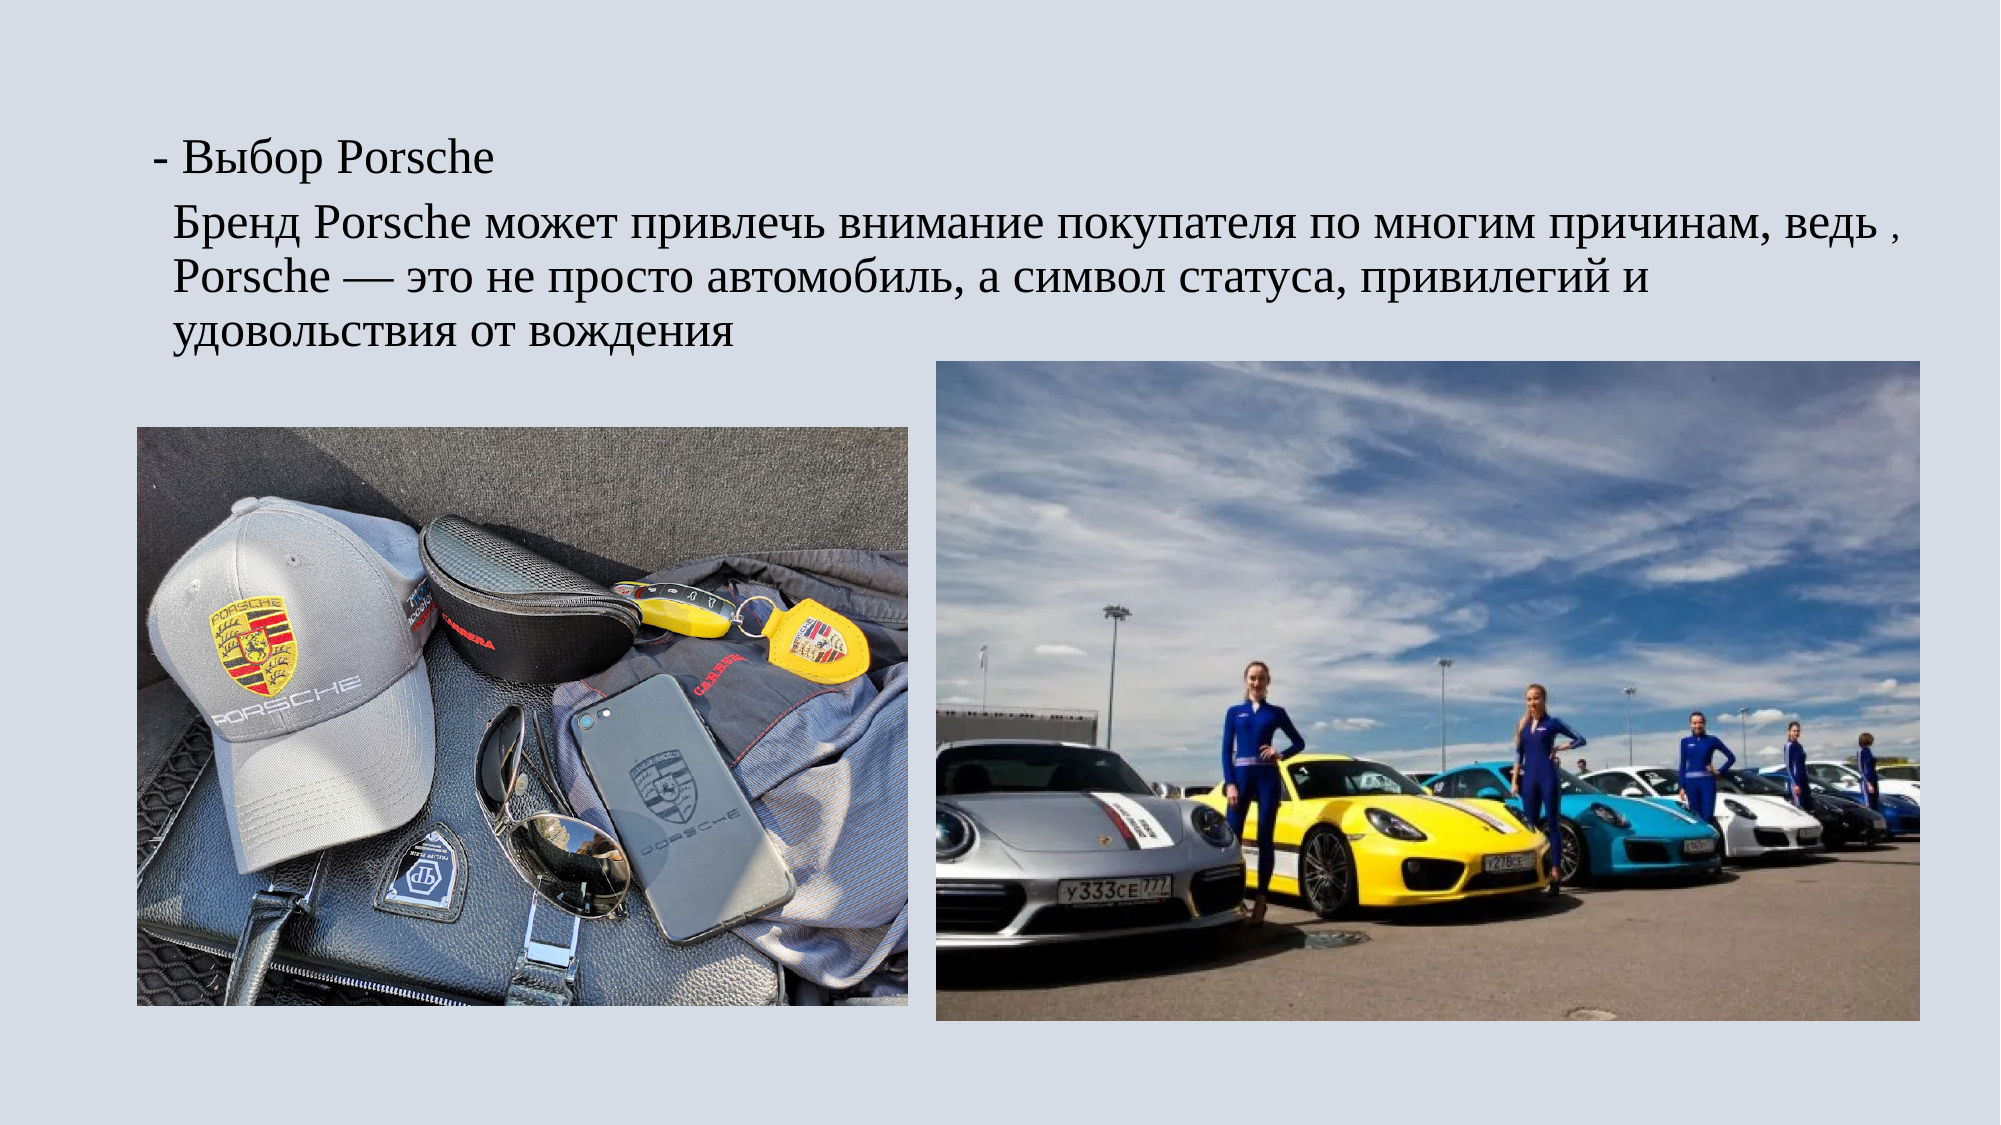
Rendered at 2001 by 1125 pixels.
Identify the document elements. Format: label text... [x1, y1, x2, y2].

picture [936, 360, 1920, 1021]
list Бренд Porsche может привлечь внимание покупателя по многим причинам, ведь , Porsche — это не просто автомобиль, а символ статуса, привилегий и удовольствия от вождения [157, 188, 1917, 563]
picture [137, 427, 908, 1006]
title - Выбор Porsche [137, 59, 802, 300]
